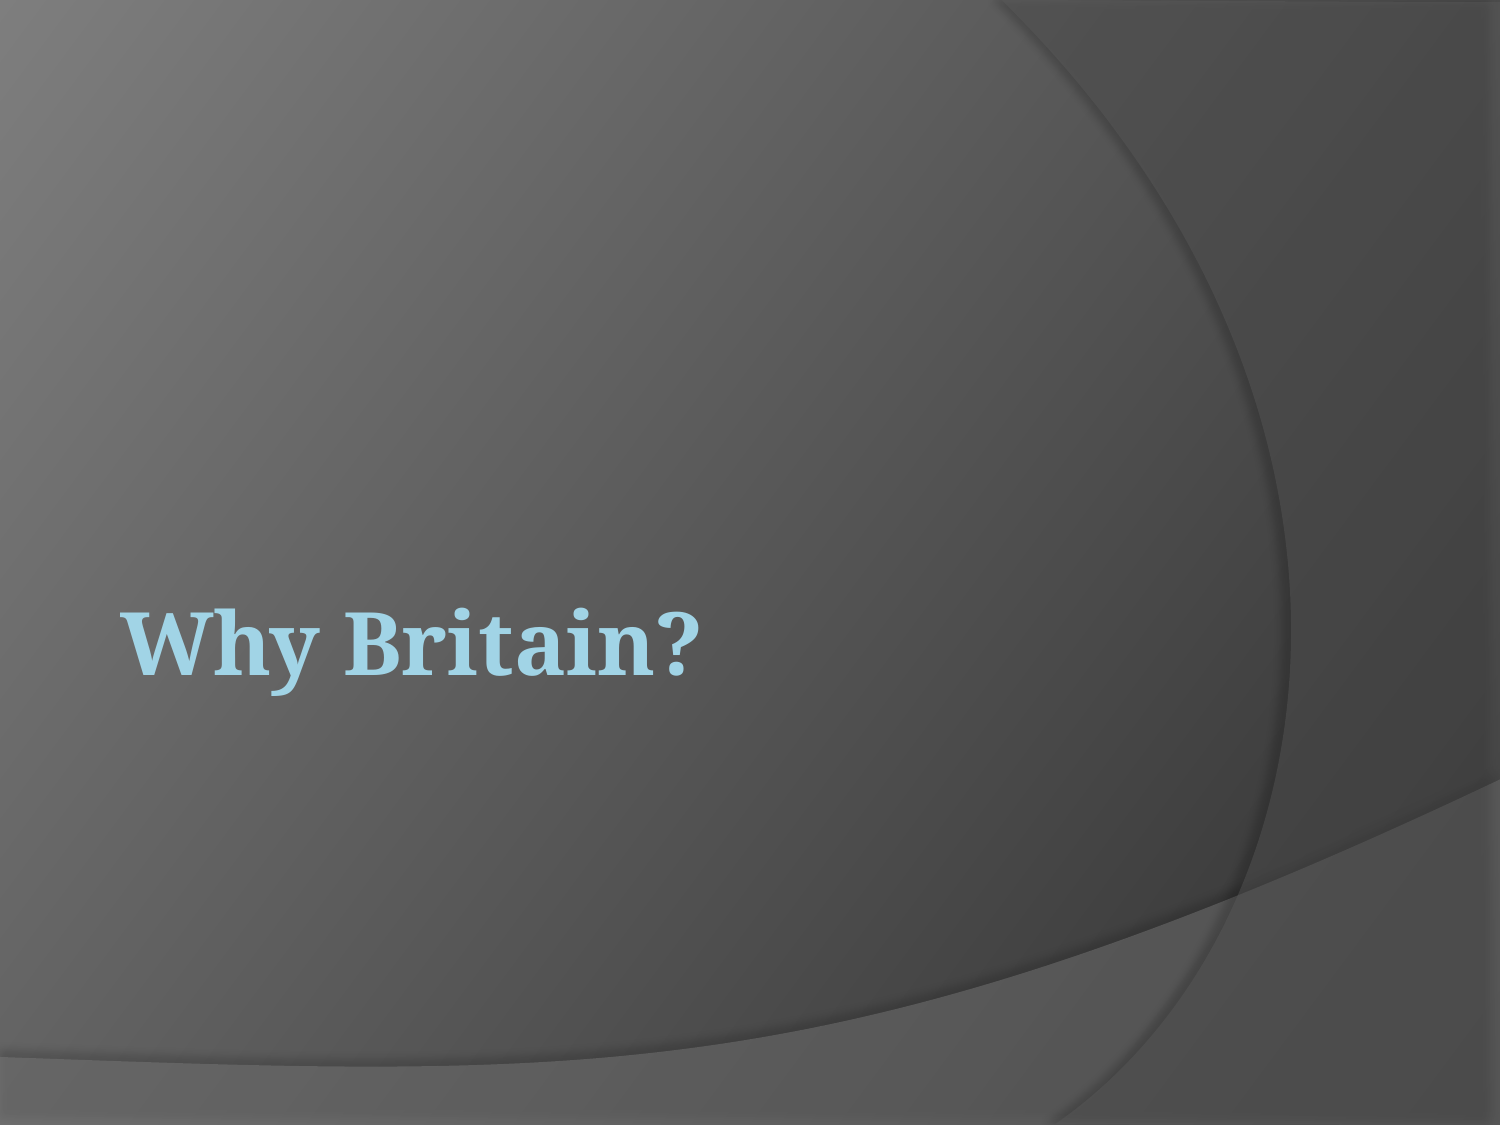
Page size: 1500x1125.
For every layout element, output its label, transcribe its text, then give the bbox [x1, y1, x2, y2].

title Why Britain? [112, 587, 1200, 888]
